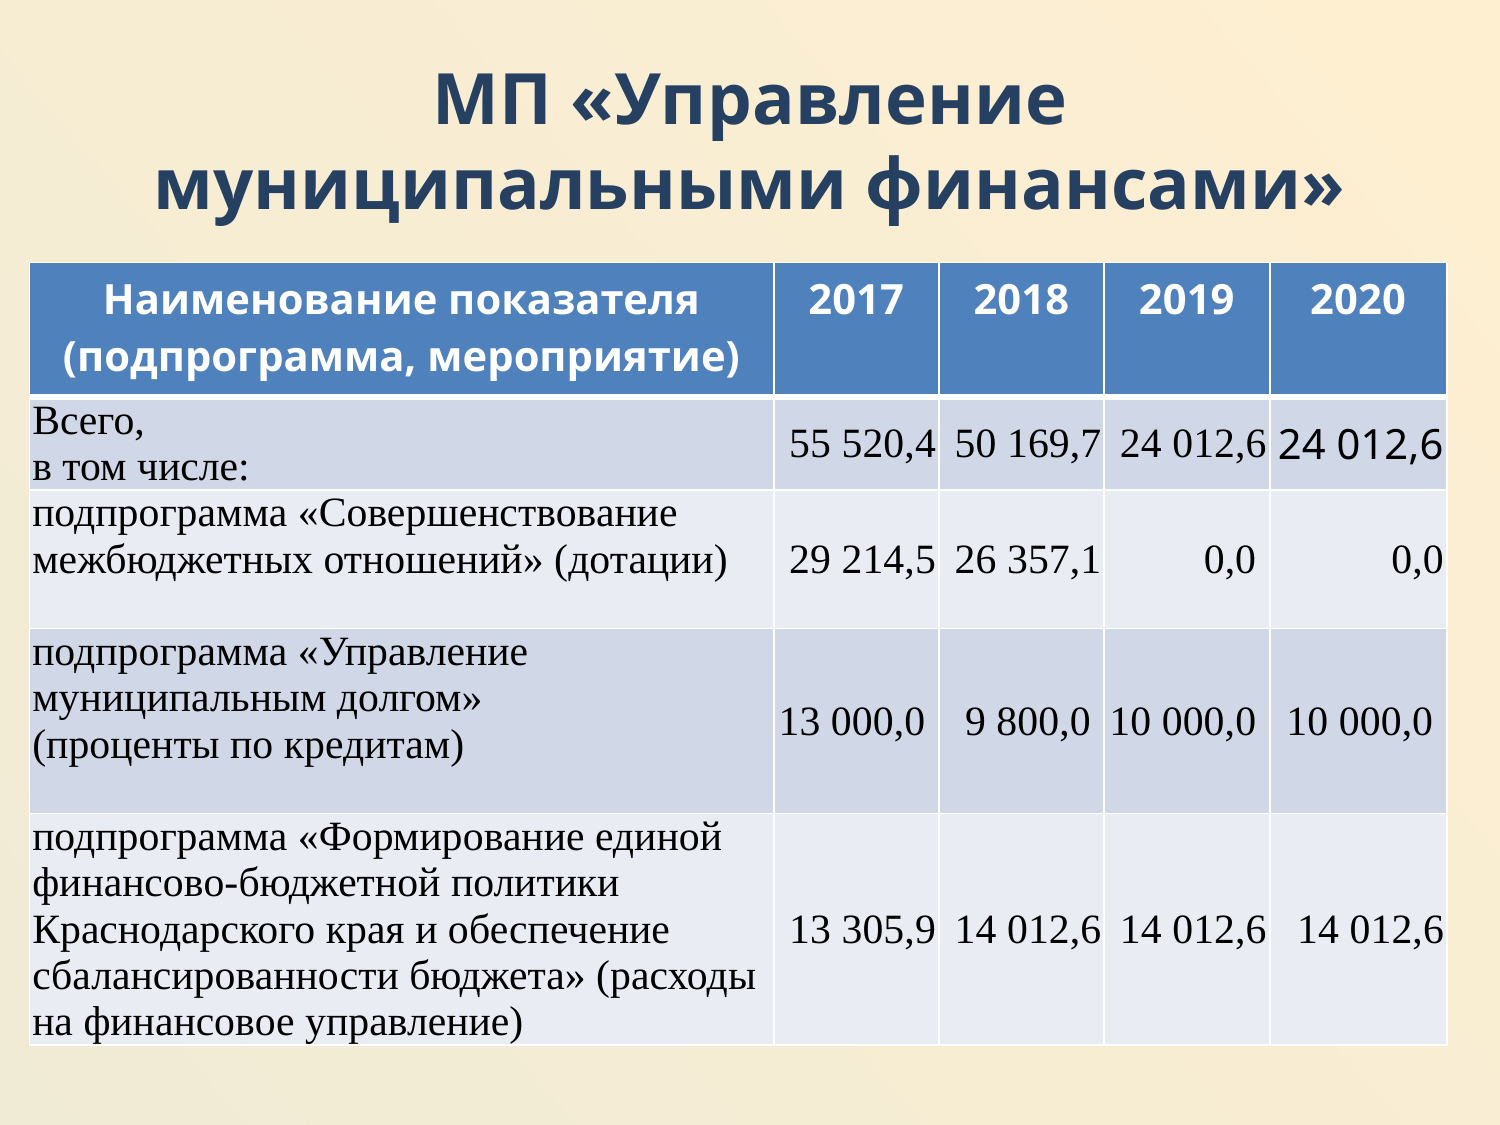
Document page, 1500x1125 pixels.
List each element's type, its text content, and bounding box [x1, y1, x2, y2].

table_cell 0,0 [1271, 491, 1446, 628]
table_cell 24 012,6 [1271, 400, 1446, 489]
table_cell 13 305,9 [775, 814, 938, 1044]
table_cell 14 012,6 [1105, 814, 1269, 1044]
table_cell 0,0 [1105, 491, 1269, 628]
table_header 2018 [940, 263, 1103, 394]
table_cell подпрограмма «Совершенствование межбюджетных отношений» (дотации) [30, 491, 773, 628]
table_cell 29 214,5 [775, 491, 938, 628]
table_cell 10 000,0 [1271, 629, 1446, 813]
table_cell подпрограмма «Управление муниципальным долгом» (проценты по кредитам) [30, 629, 773, 813]
table_header 2017 [775, 263, 938, 394]
table_cell 13 000,0 [775, 629, 938, 813]
table_cell 14 012,6 [940, 814, 1103, 1044]
table_cell 14 012,6 [1271, 814, 1446, 1044]
table_cell 24 012,6 [1105, 400, 1269, 489]
table_cell 10 000,0 [1105, 629, 1269, 813]
title МП «Управление муниципальными финансами» [75, 45, 1425, 233]
table_header Наименование показателя (подпрограмма, мероприятие) [30, 263, 773, 394]
table_cell 55 520,4 [775, 400, 938, 489]
table_cell подпрограмма «Формирование единой финансово-бюджетной политики Краснодарского края и обеспечение сбалансированности бюджета» (расходы на финансовое управление) [30, 814, 773, 1044]
table_cell 26 357,1 [940, 491, 1103, 628]
table_cell 9 800,0 [940, 629, 1103, 813]
table_cell 50 169,7 [940, 400, 1103, 489]
table_header 2020 [1271, 263, 1446, 394]
table_header 2019 [1105, 263, 1269, 394]
table_cell Всего, в том числе: [30, 400, 773, 489]
